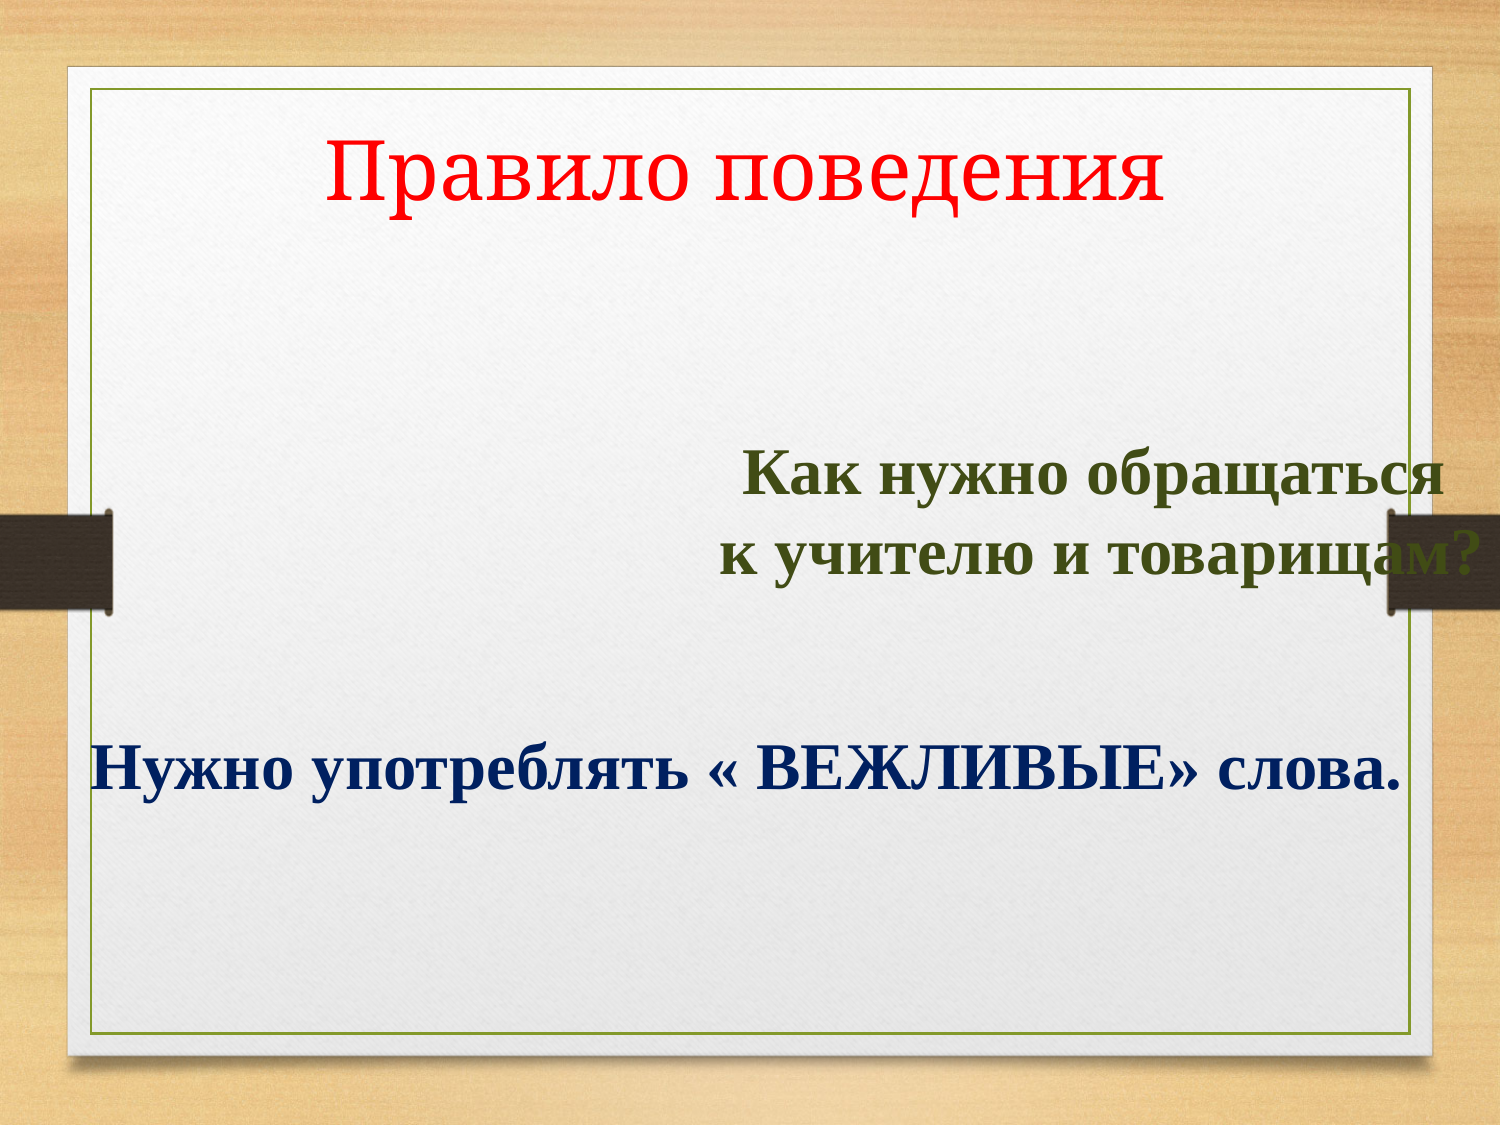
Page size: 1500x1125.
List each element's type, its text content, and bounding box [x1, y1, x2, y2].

picture [0, 0, 1500, 1125]
text_box Как нужно обращаться к учителю и товарищам? [688, 420, 1500, 596]
text_box Нужно употреблять « ВЕЖЛИВЫЕ» слова. [29, 715, 1465, 811]
title Правило поведения [171, 78, 1341, 256]
